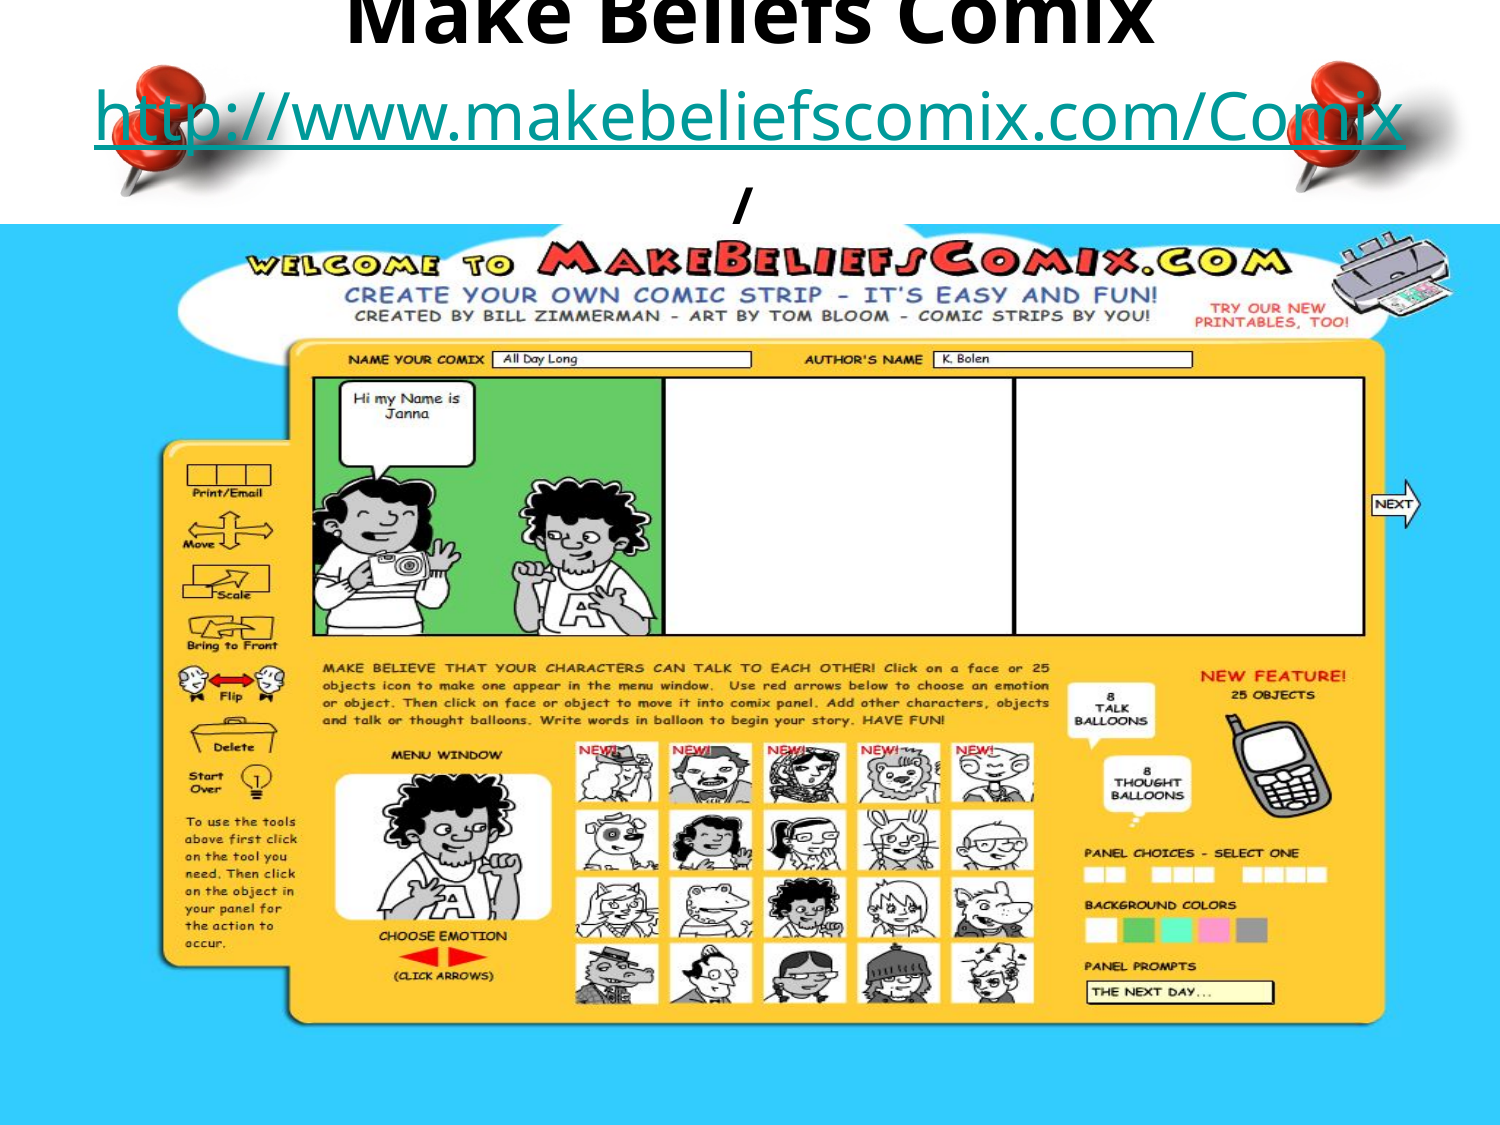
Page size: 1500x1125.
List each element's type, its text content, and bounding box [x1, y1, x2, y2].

title Make Beliefs Comix http://www.makebeliefscomix.com/Comix/ [74, 24, 1426, 213]
picture [0, 37, 1500, 1125]
